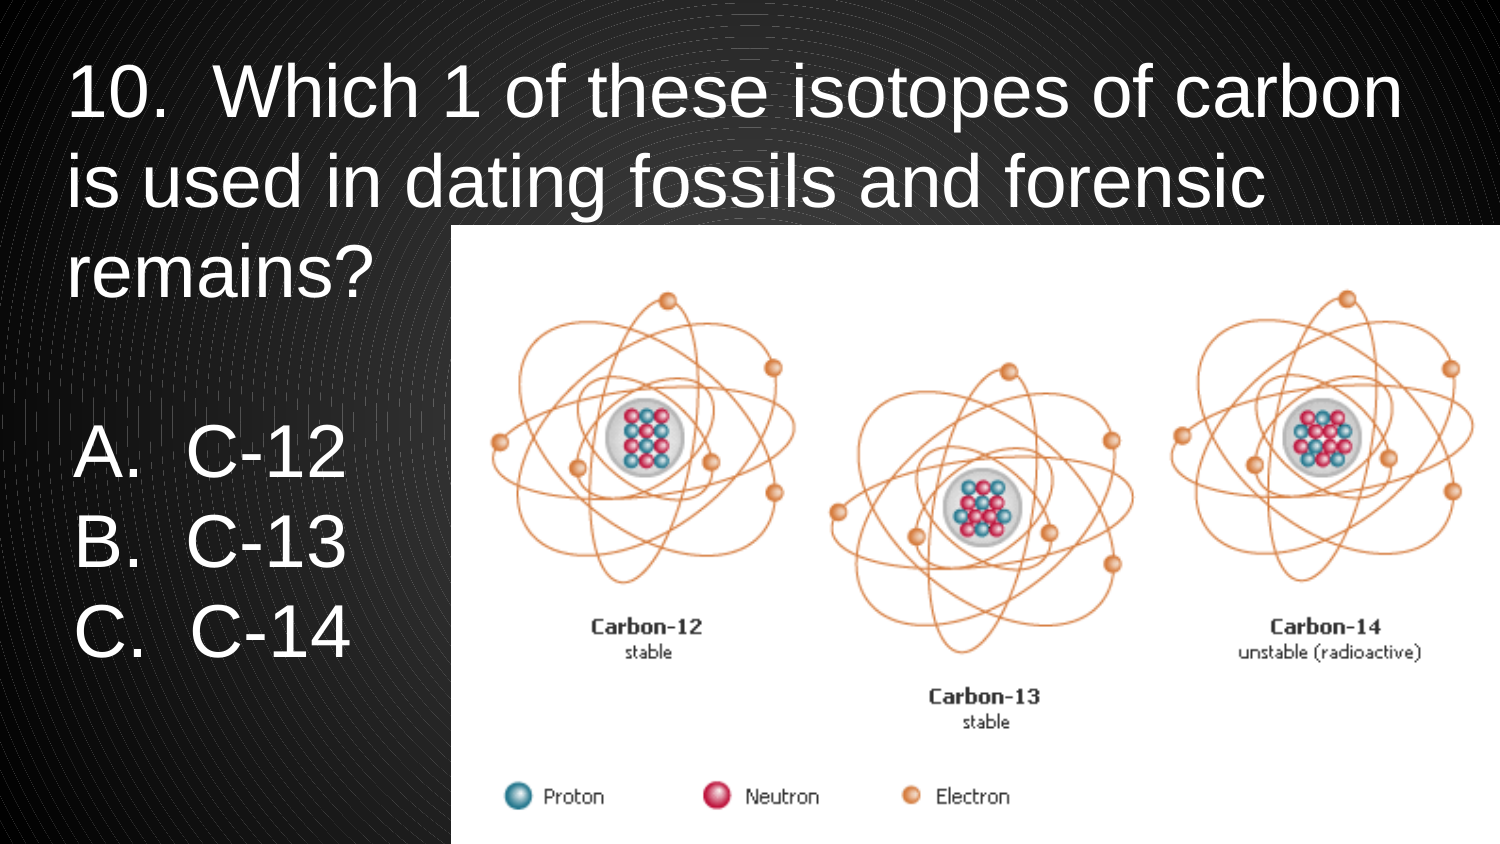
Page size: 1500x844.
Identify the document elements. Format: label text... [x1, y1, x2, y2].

list 10. Which 1 of these isotopes of carbon is used in dating fossils and forensic remains? C-12 C-13 C-14 [51, 27, 1454, 626]
picture [451, 224, 1500, 844]
